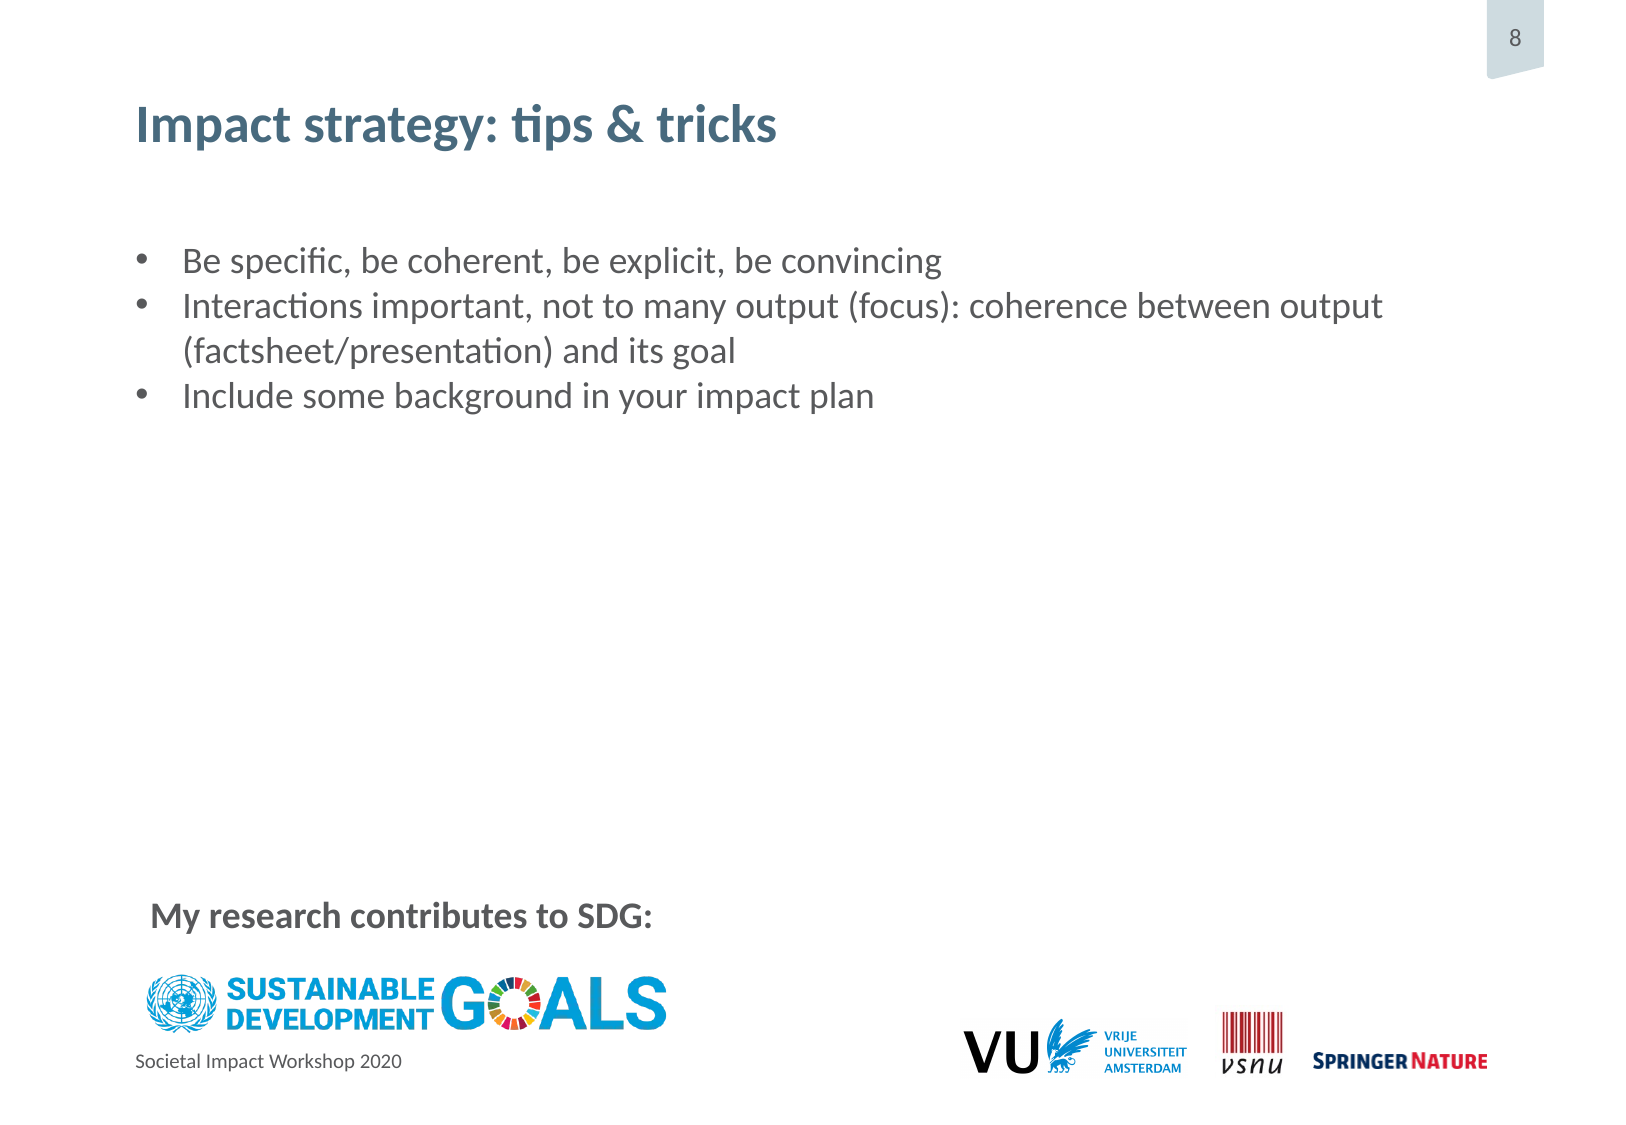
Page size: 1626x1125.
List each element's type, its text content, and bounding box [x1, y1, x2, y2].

picture [1313, 1052, 1487, 1069]
list My research contributes to SDG: [150, 890, 1502, 937]
picture [1215, 1005, 1289, 1080]
picture [960, 1018, 1188, 1079]
list Be specific, be coherent, be explicit, be convincing Interactions important, not to many output (focus): coherence between output (factsheet/presentation) and its goal Include some background in your impact plan [135, 235, 1487, 282]
title Impact strategy: tips & tricks [135, 88, 1487, 149]
picture [133, 961, 682, 1048]
